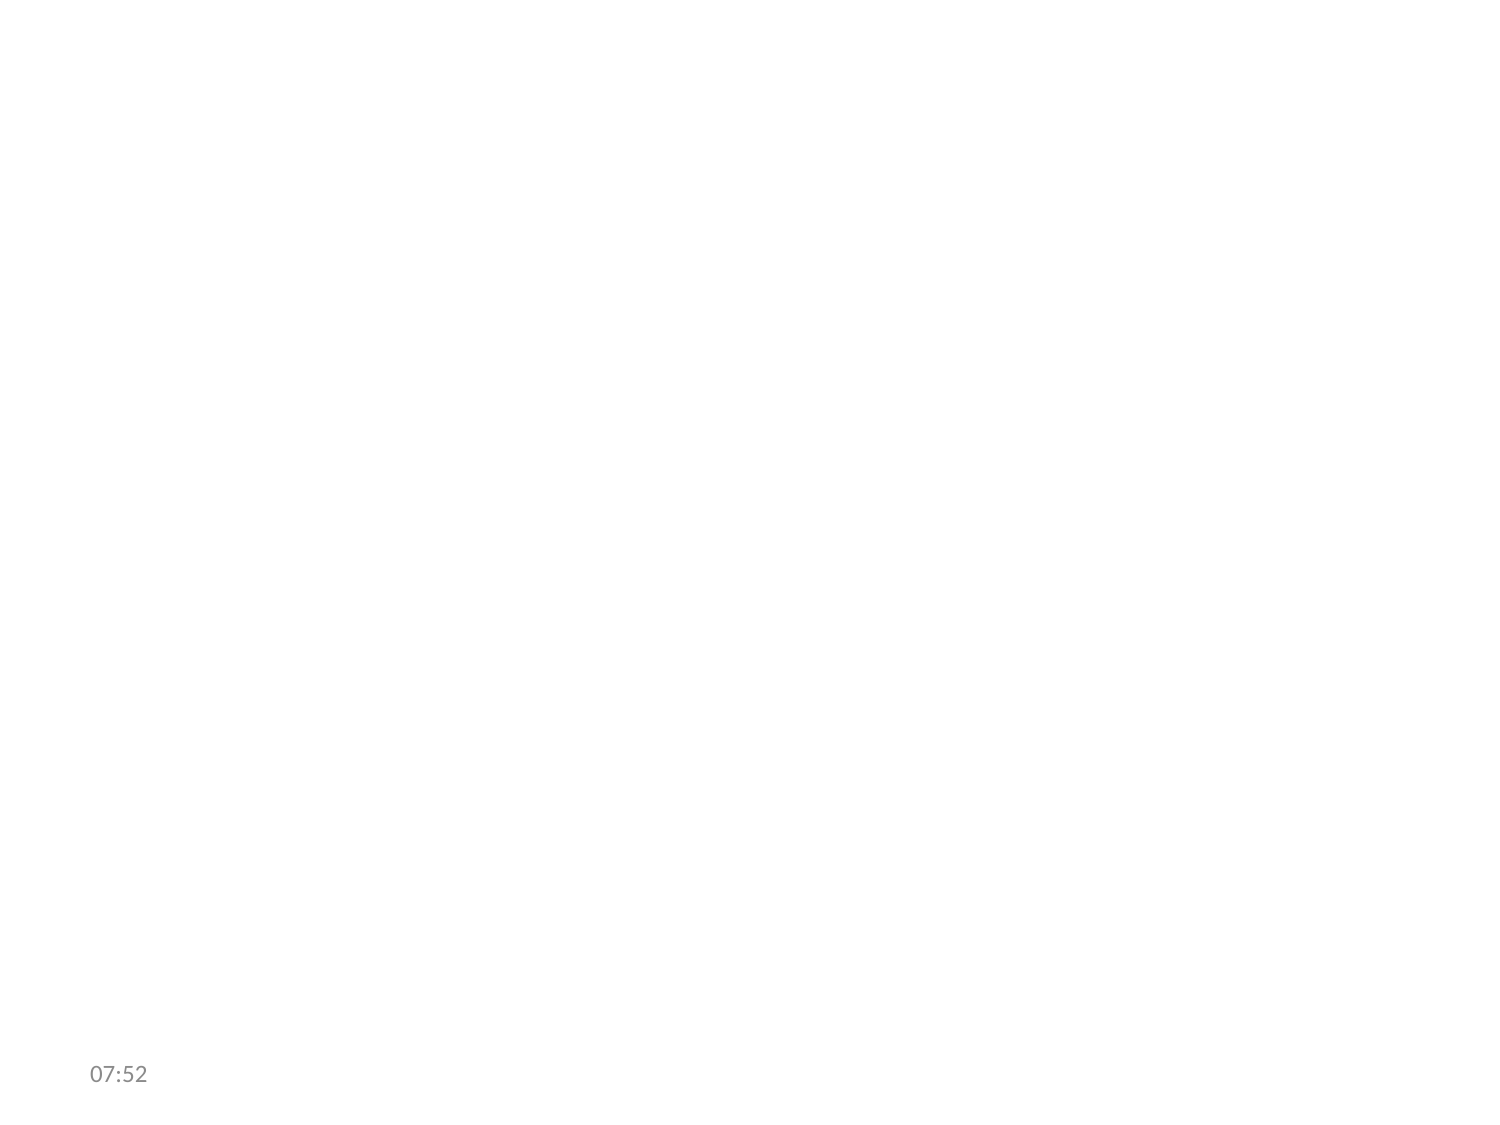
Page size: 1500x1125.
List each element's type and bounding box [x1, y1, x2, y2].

slide_number [75, 1042, 425, 1103]
